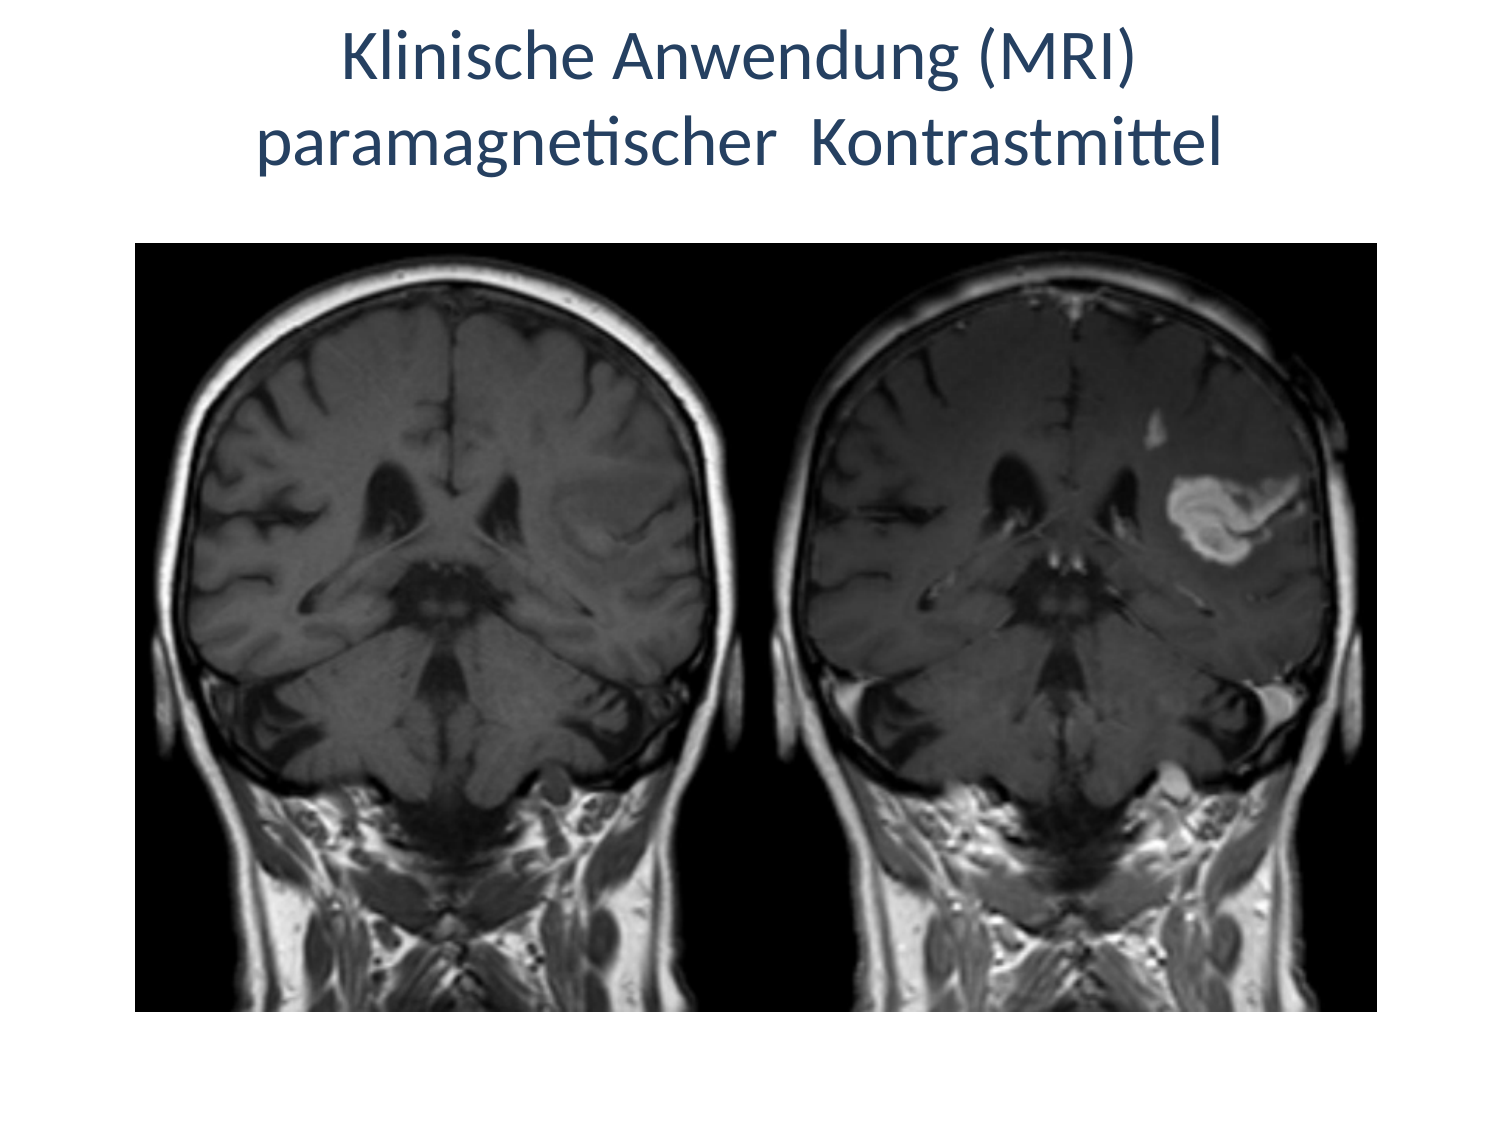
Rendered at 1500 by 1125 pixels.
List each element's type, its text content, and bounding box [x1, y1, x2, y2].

picture [135, 243, 1377, 1012]
title Klinische Anwendung (MRI) paramagnetischer Kontrastmittel [64, 0, 1415, 188]
